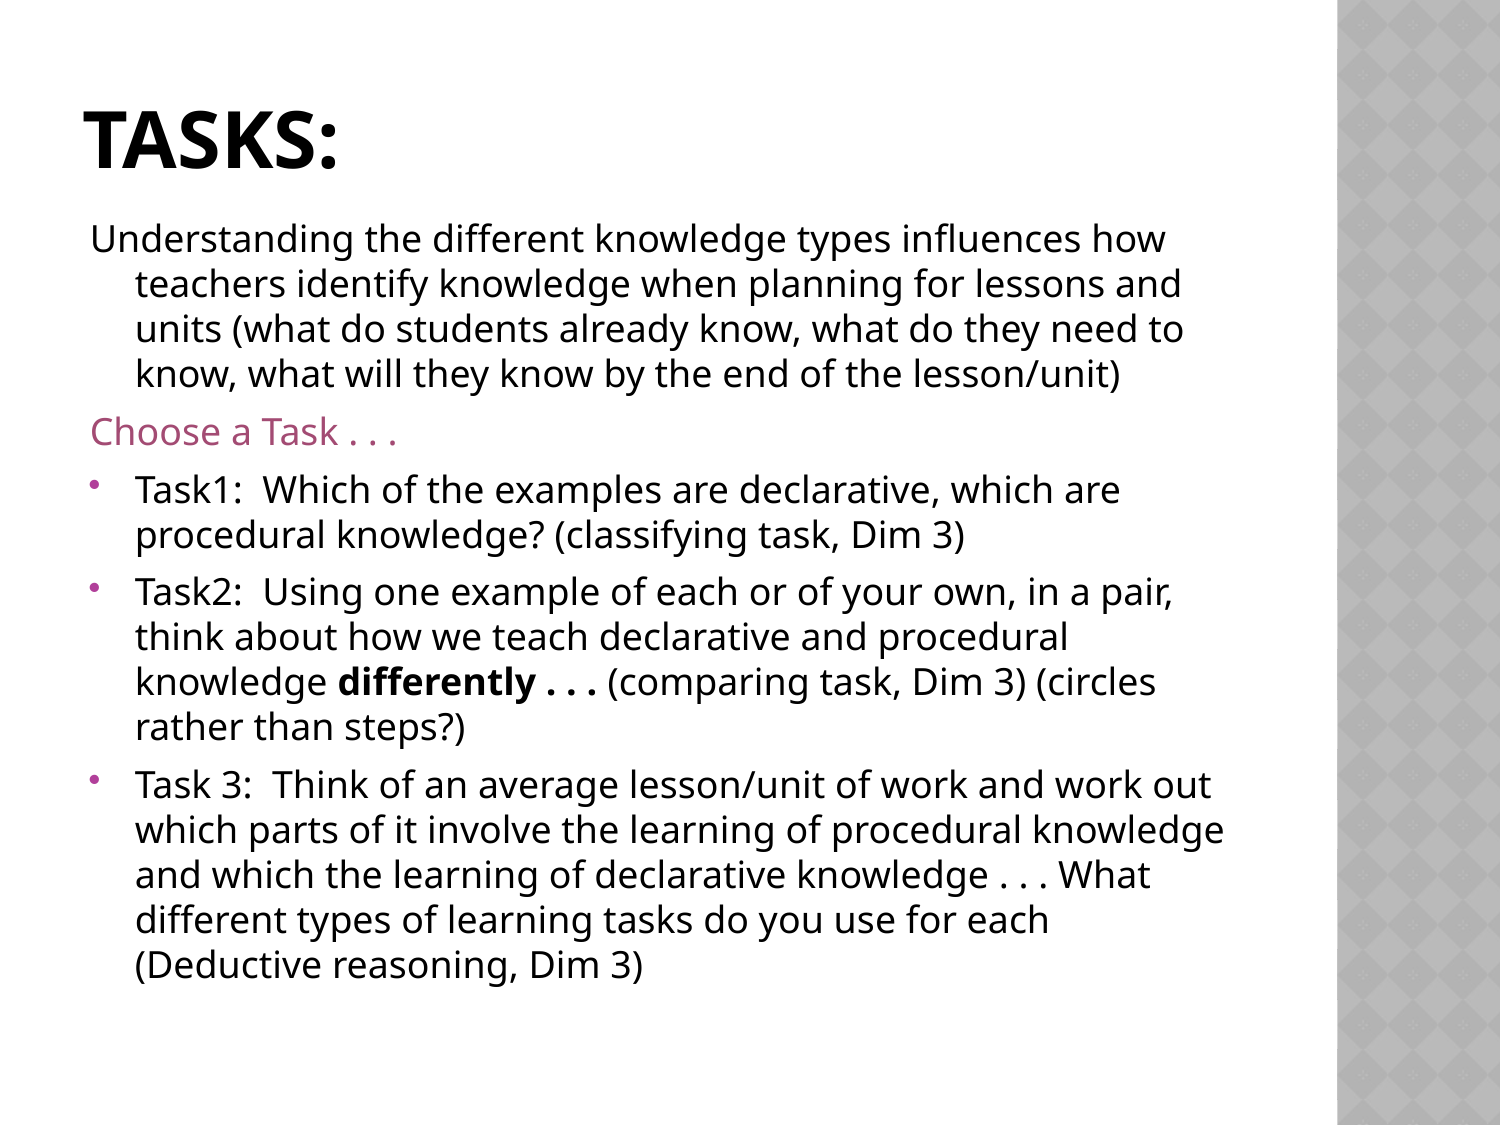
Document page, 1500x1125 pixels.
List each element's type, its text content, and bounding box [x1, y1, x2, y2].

title TASKS: [75, 52, 1263, 185]
list Understanding the different knowledge types influences how teachers identify knowledge when planning for lessons and units (what do students already know, what do they need to know, what will they know by the end of the lesson/unit) Choose a Task . . . Task1: Which of the examples are declarative, which are procedural knowledge? (classifying task, Dim 3) Task2: Using one example of each or of your own, in a pair, think about how we teach declarative and procedural knowledge differently . . . (comparing task, Dim 3) (circles rather than steps?) Task 3: Think of an average lesson/unit of work and work out which parts of it involve the learning of procedural knowledge and which the learning of declarative knowledge . . . What different types of learning tasks do you use for each (Deductive reasoning, Dim 3) [75, 208, 1263, 1059]
